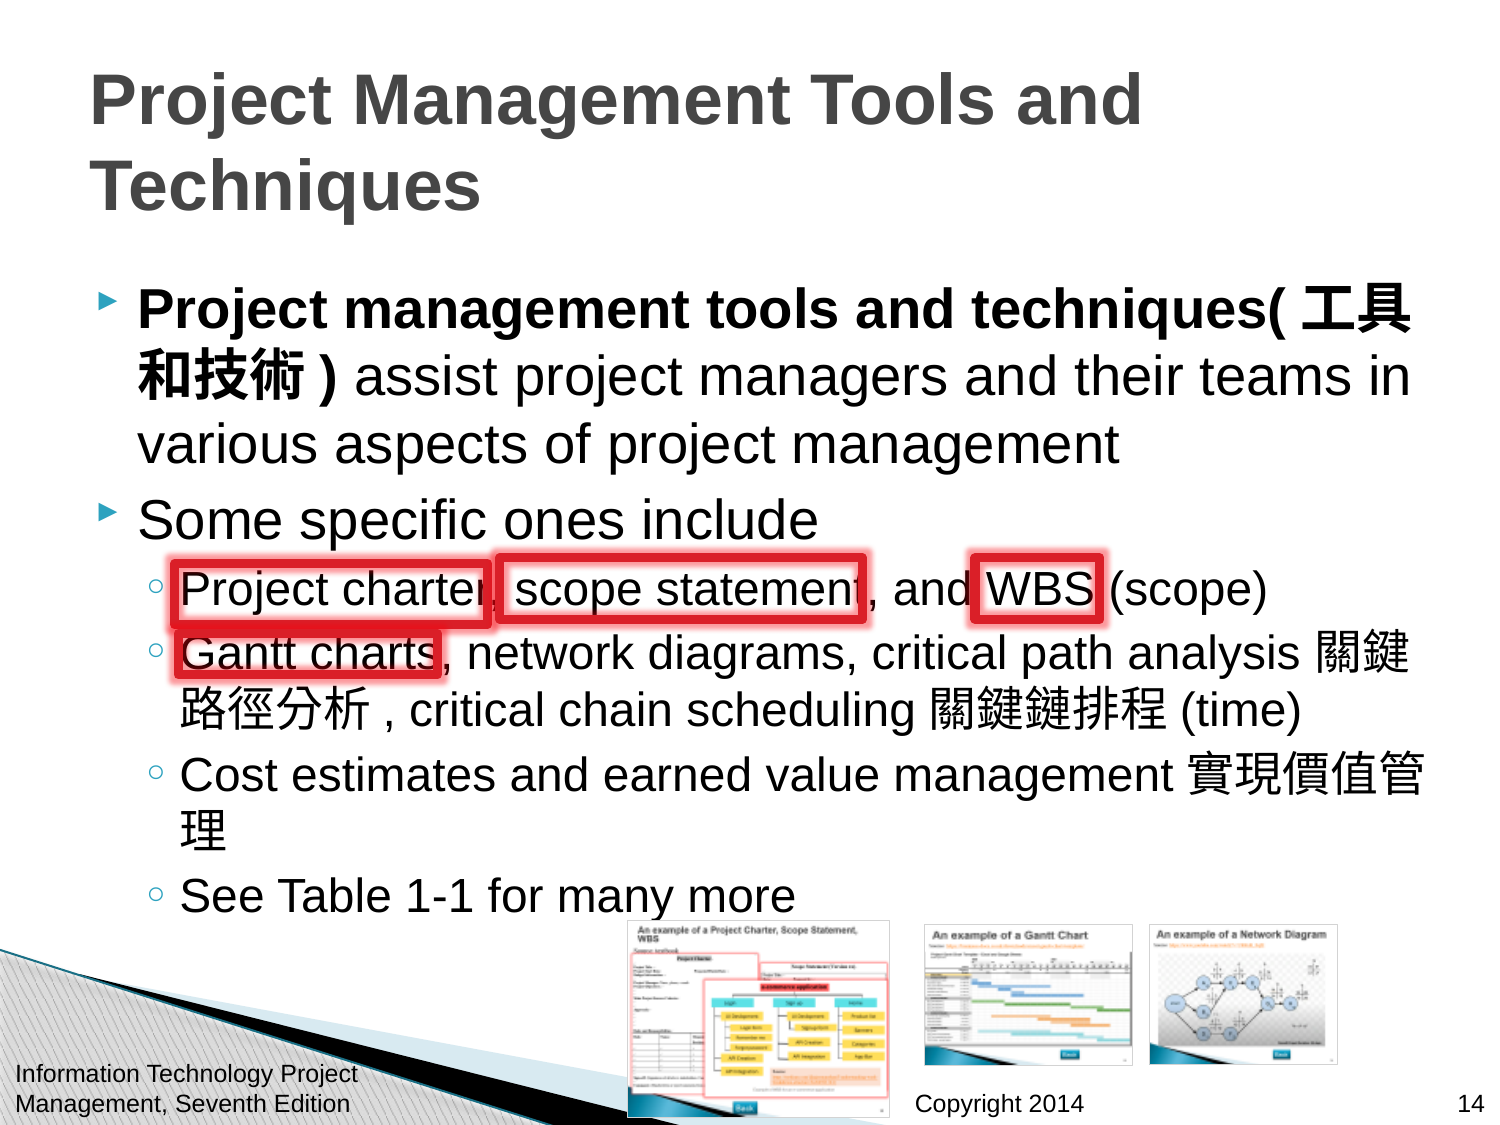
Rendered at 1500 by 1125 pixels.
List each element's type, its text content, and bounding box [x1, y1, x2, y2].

footer Information Technology Project Management, Seventh Edition [0, 1065, 425, 1125]
slide_number 14 [1408, 1065, 1500, 1125]
text_box [495, 553, 867, 624]
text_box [165, 548, 873, 685]
text_box [970, 553, 1104, 624]
picture [925, 925, 1132, 1065]
picture [1150, 925, 1337, 1064]
text_box Source: 2022, https://www.upgrad.com/blog/iot-project-ideas-topics-for-beginners/. [170, 623, 448, 629]
text_box [170, 559, 491, 629]
list Project management tools and techniques(工具和技術) assist project managers and their teams in various aspects of project management Some specific ones include Project charter, scope statement, and WBS (scope) Gantt charts, network diagrams, critical path analysis關鍵路徑分析, critical chain scheduling關鍵鏈排程(time) Cost estimates and earned value management實現價值管理 See Table 1-1 for many more [62, 264, 1451, 976]
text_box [966, 548, 1110, 629]
title Project Management Tools and Techniques [75, 45, 1425, 233]
picture [628, 921, 889, 1117]
text_box [174, 629, 442, 679]
